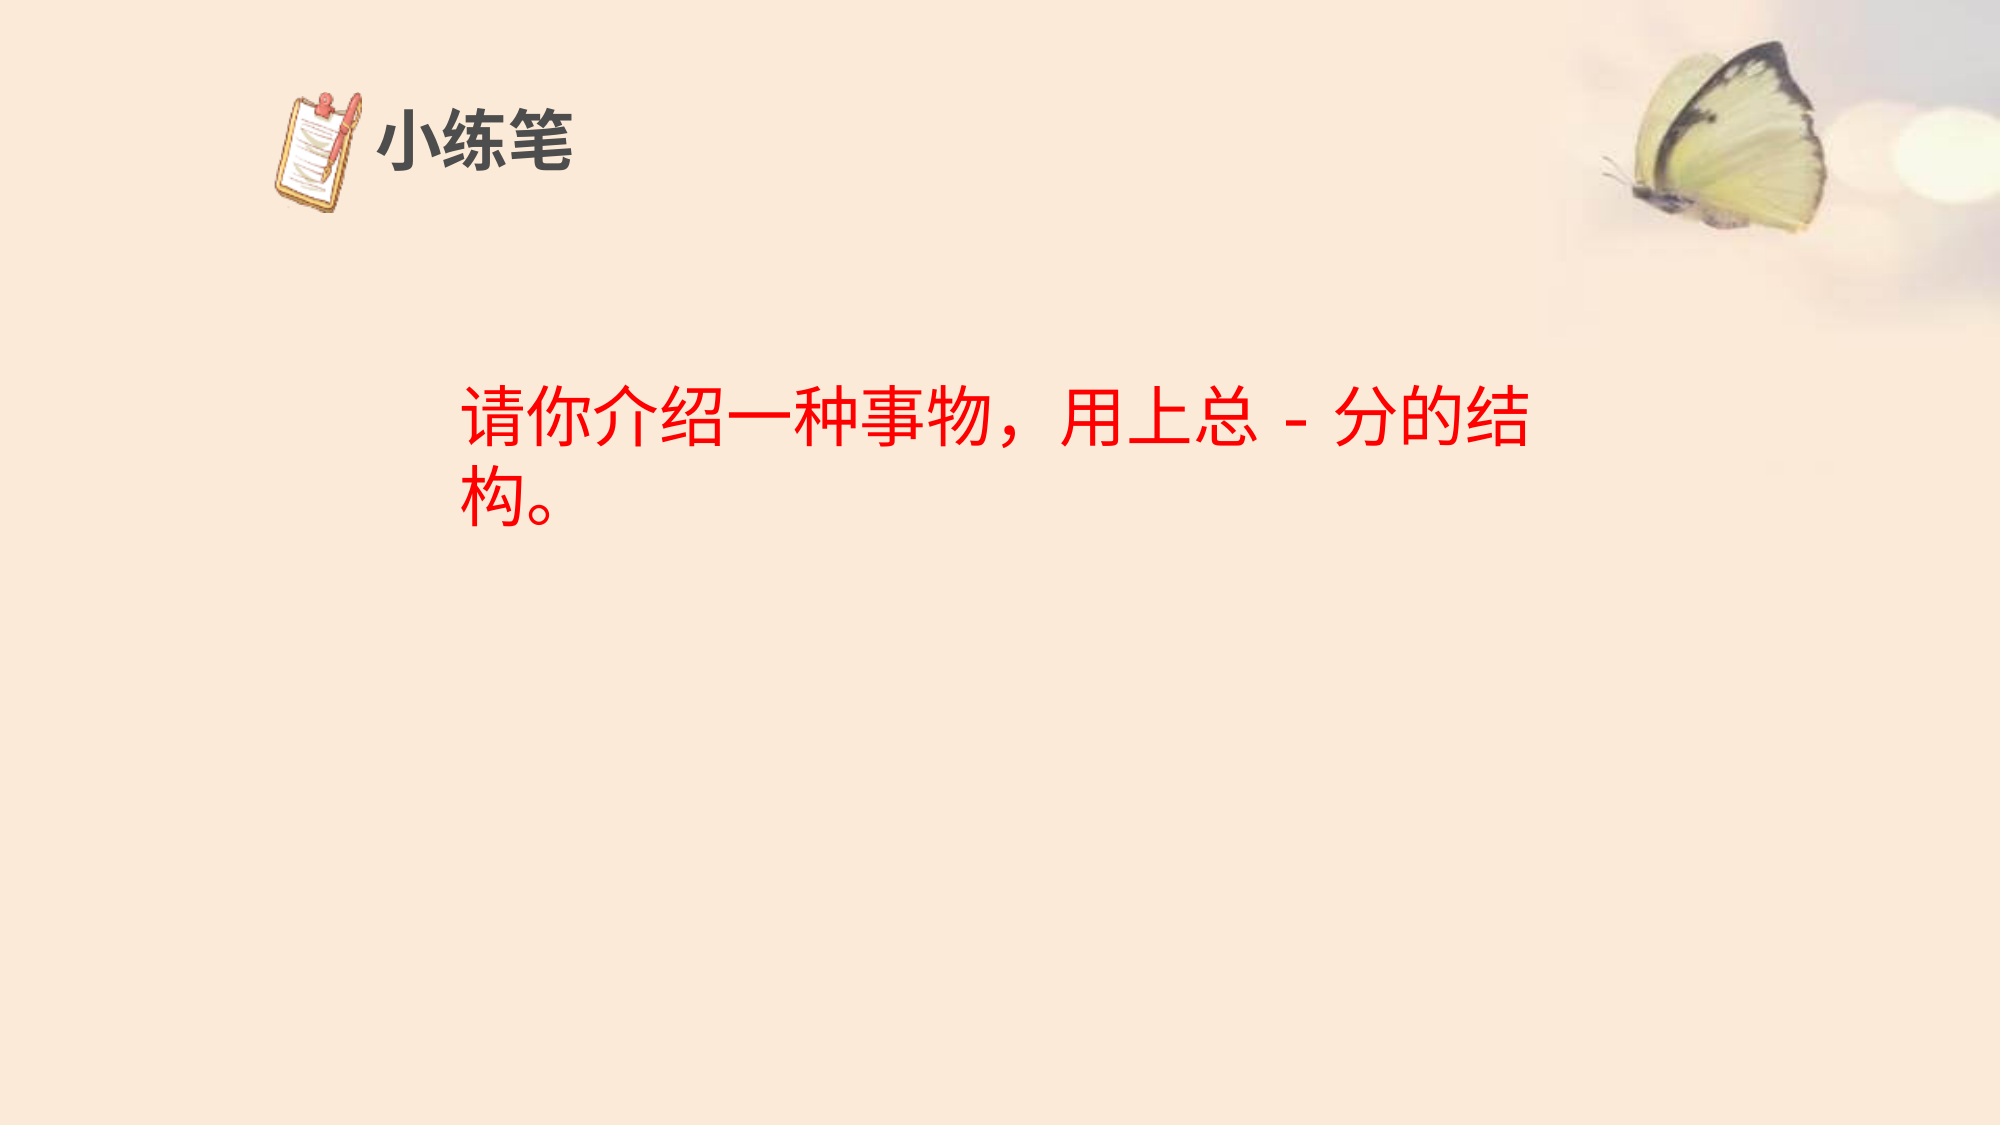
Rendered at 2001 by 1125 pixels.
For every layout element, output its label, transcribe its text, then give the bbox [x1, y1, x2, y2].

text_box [269, 92, 614, 213]
text_box 请你介绍一种事物，用上总-分的结构。 [444, 367, 1591, 542]
picture [0, 0, 2000, 1125]
